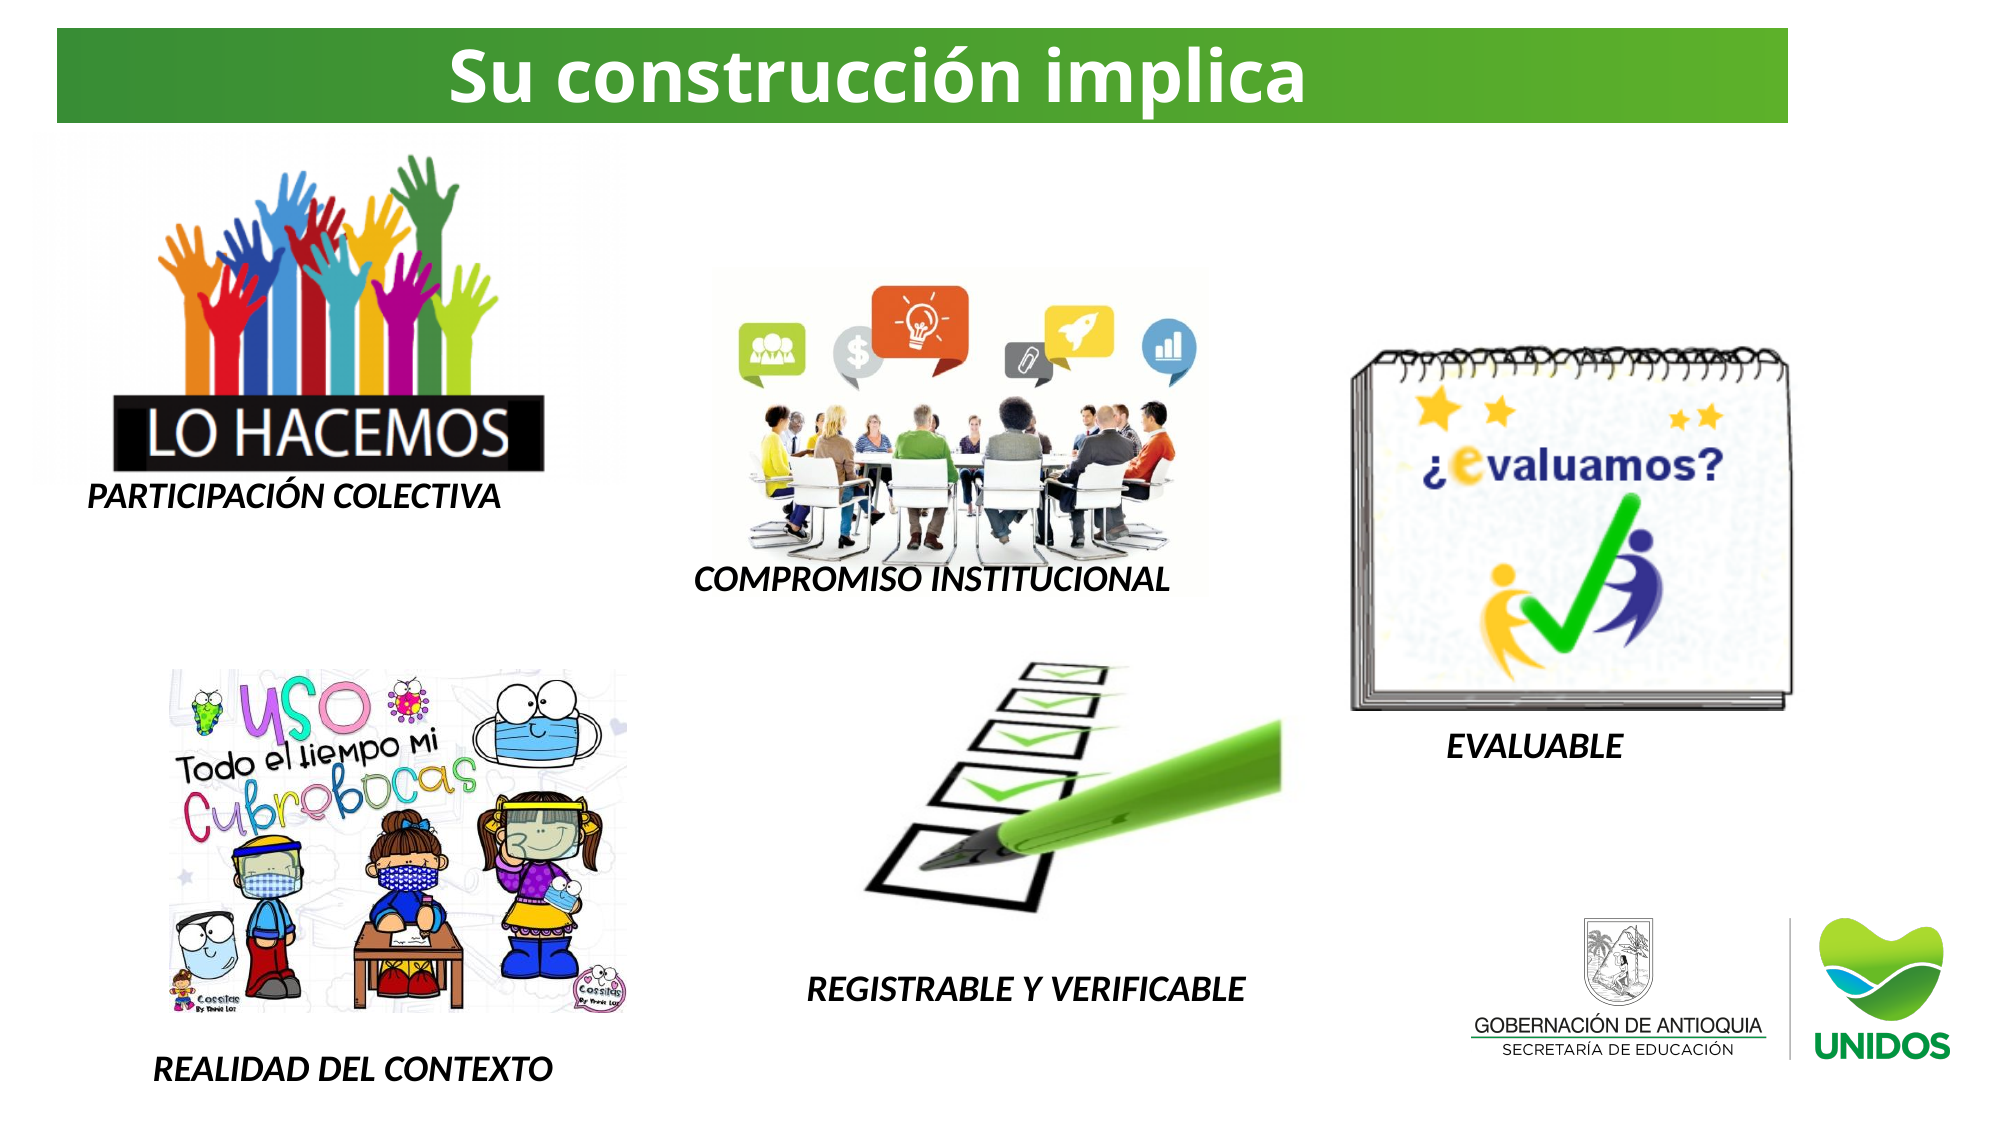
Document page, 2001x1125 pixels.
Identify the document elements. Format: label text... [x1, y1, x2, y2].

picture [712, 267, 1209, 597]
text_box REALIDAD DEL CONTEXTO [138, 1037, 732, 1097]
text_box REGISTRABLE Y VERIFICABLE [791, 956, 1471, 1017]
text_box PARTICIPACIÓN COLECTIVA [72, 463, 712, 524]
picture [32, 132, 627, 485]
text_box COMPROMISO INSTITUCIONAL [679, 546, 1309, 607]
picture [820, 338, 1831, 957]
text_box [57, 22, 1788, 126]
picture [1471, 918, 1950, 1060]
picture [169, 669, 627, 1013]
text_box EVALUABLE [1431, 714, 2000, 774]
